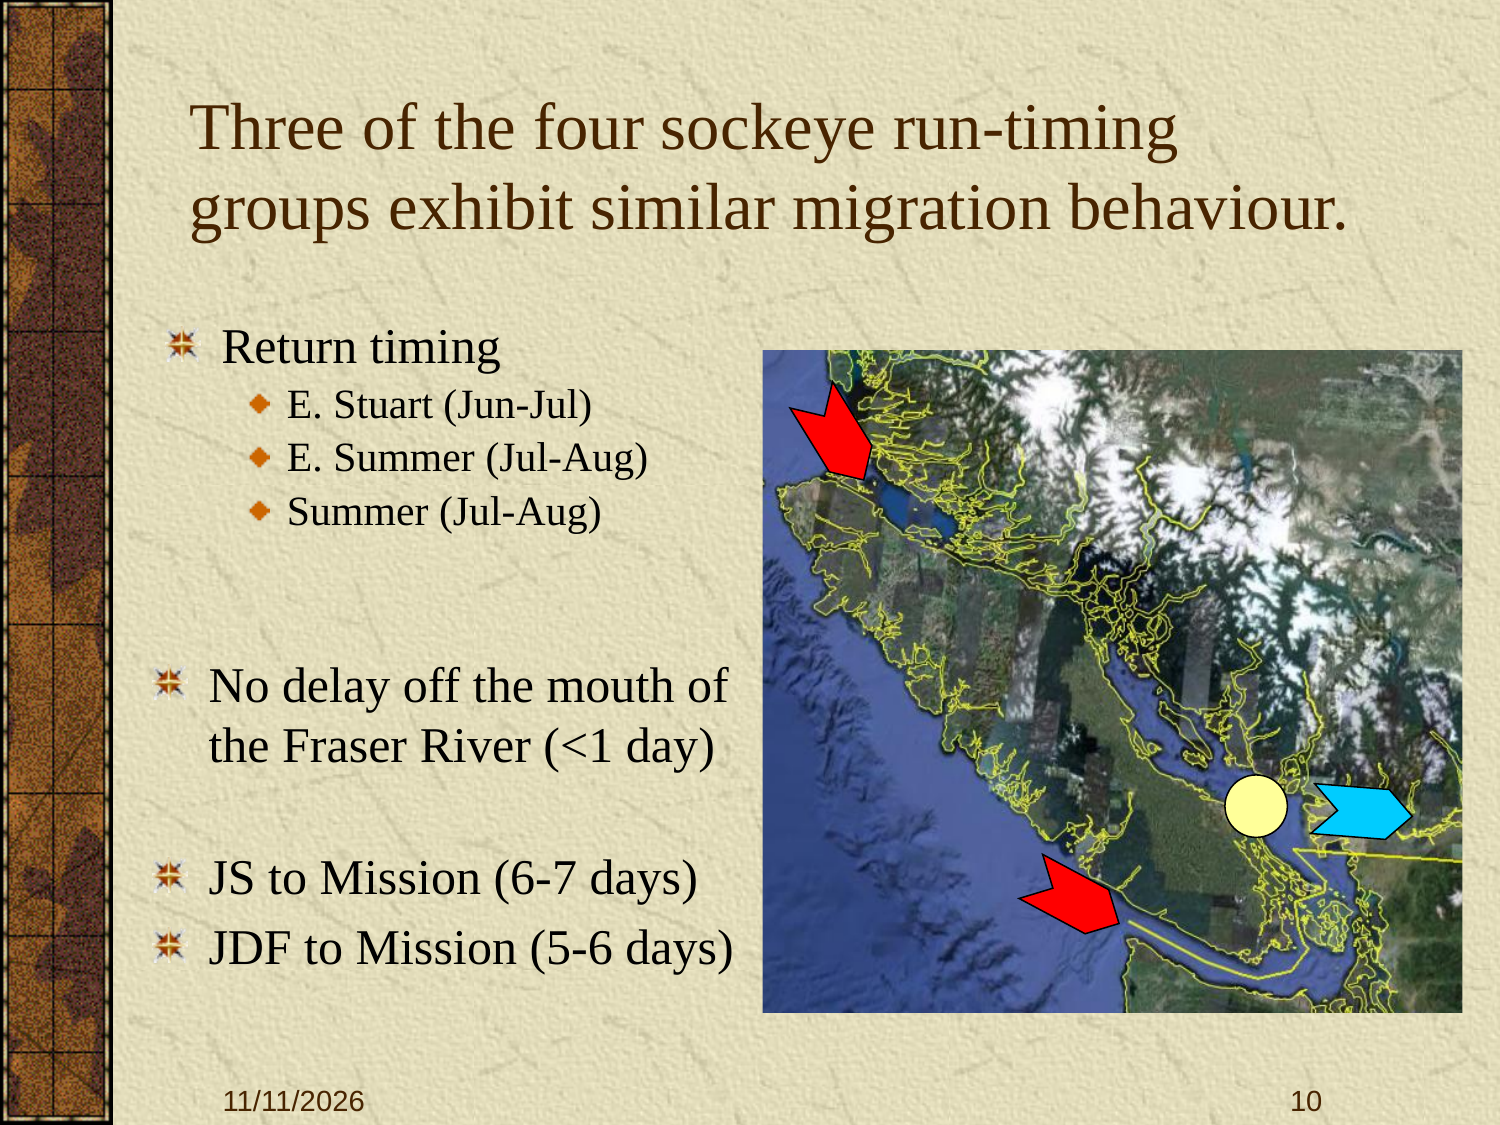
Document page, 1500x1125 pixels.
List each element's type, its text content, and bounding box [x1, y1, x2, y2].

picture [0, 0, 1500, 1125]
slide_number 10 [1149, 1049, 1463, 1125]
text_box No delay off the mouth of the Fraser River (<1 day) [137, 574, 757, 800]
list Return timing E. Stuart (Jun-Jul) E. Summer (Jul-Aug) Summer (Jul-Aug) [149, 312, 775, 561]
text_box JS to Mission (6-7 days) JDF to Mission (5-6 days) [137, 837, 757, 988]
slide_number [137, 1049, 451, 1125]
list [762, 349, 1463, 1014]
title Three of the four sockeye run-timing groups exhibit similar migration behaviour. [174, 62, 1388, 251]
